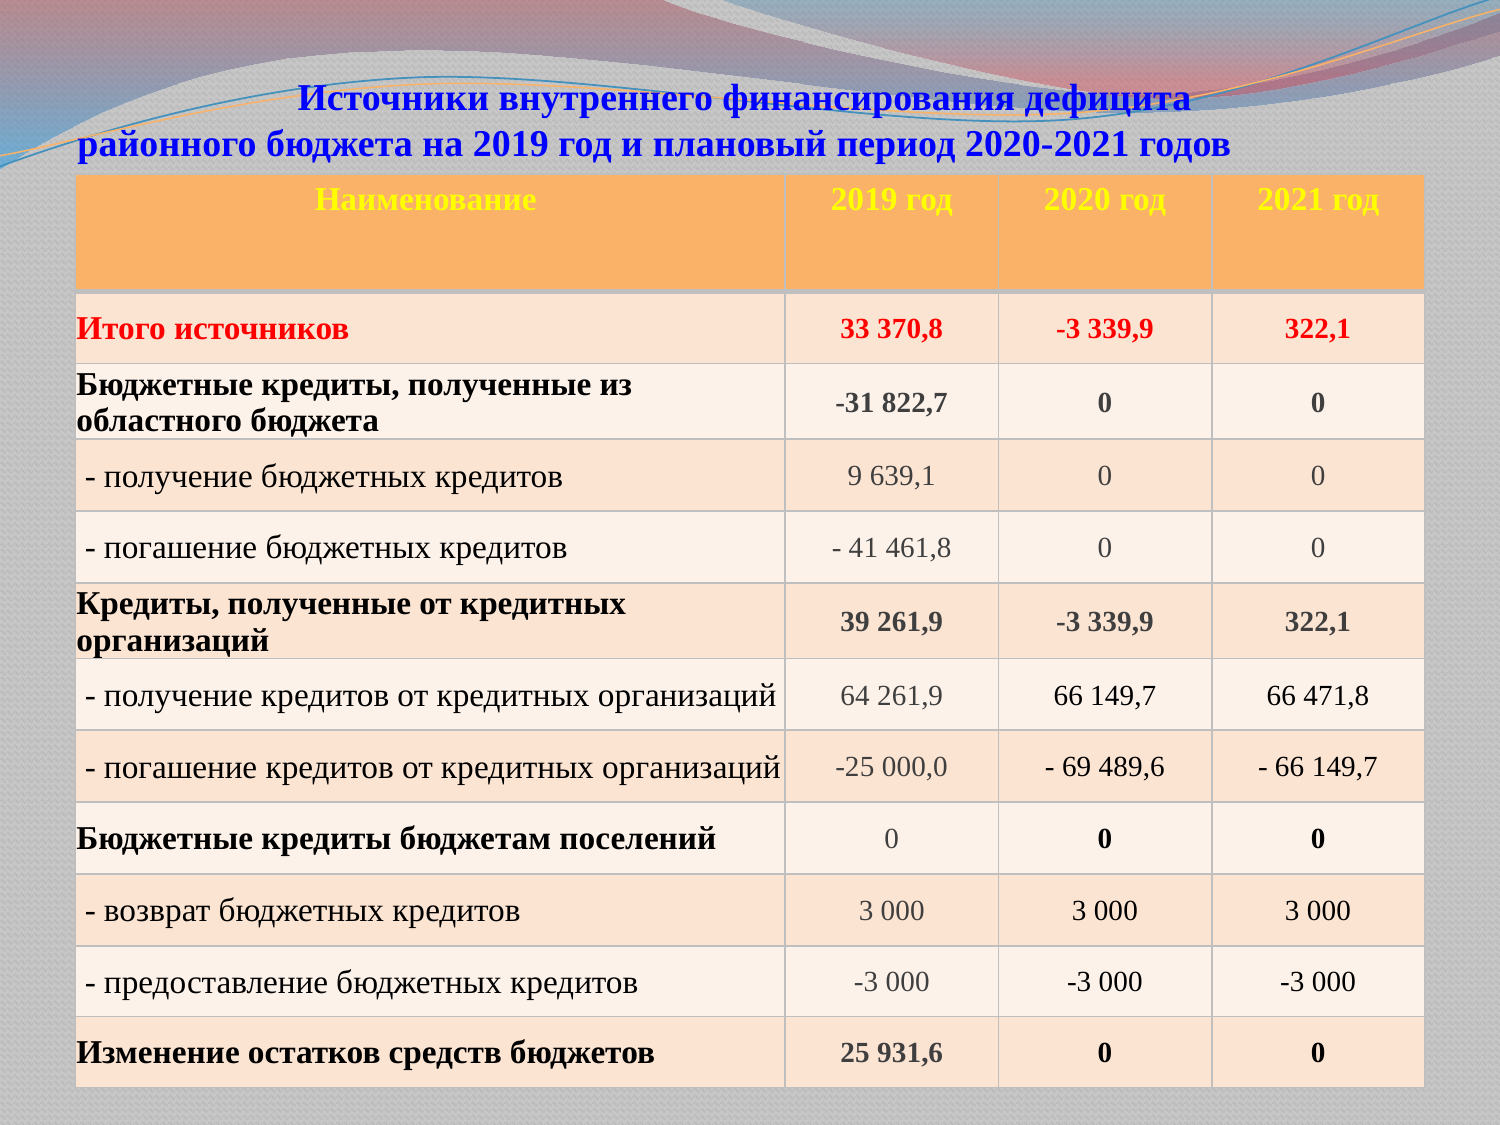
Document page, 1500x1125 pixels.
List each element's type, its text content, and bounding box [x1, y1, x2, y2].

table_cell - погашение кредитов от кредитных организаций [76, 731, 784, 801]
table_cell -31 822,7 [786, 364, 998, 438]
table_cell Бюджетные кредиты, полученные из областного бюджета [76, 364, 784, 438]
table_cell Кредиты, полученные от кредитных организаций [76, 584, 784, 658]
table_header Наименование [76, 175, 784, 289]
table_cell 0 [999, 803, 1211, 873]
table_cell 322,1 [1213, 584, 1424, 658]
table_cell 0 [1213, 440, 1424, 510]
table_header 2020 год [999, 175, 1211, 289]
table_cell -3 339,9 [999, 294, 1211, 363]
title Источники внутреннего финансирования дефицита районного бюджета на 2019 год и плановый период 2020-2021 годов [75, 35, 1425, 164]
table_cell 64 261,9 [786, 659, 998, 729]
table_cell - возврат бюджетных кредитов [76, 875, 784, 945]
table_cell 25 931,6 [786, 1017, 998, 1087]
table_cell 0 [999, 512, 1211, 582]
table_header 2019 год [786, 175, 998, 289]
table_cell 0 [999, 364, 1211, 438]
table_cell -3 339,9 [999, 584, 1211, 658]
table_cell Итого источников [76, 294, 784, 363]
table_cell 0 [786, 803, 998, 873]
table_cell Изменение остатков средств бюджетов [76, 1017, 784, 1087]
table_cell -3 000 [786, 947, 998, 1016]
table_cell 0 [1213, 512, 1424, 582]
table_cell 322,1 [1213, 294, 1424, 363]
table_cell - 66 149,7 [1213, 731, 1424, 801]
table_cell -25 000,0 [786, 731, 998, 801]
table_cell 3 000 [999, 875, 1211, 945]
table_cell 39 261,9 [786, 584, 998, 658]
table_cell - получение кредитов от кредитных организаций [76, 659, 784, 729]
table_cell -3 000 [999, 947, 1211, 1016]
table_header 2021 год [1213, 175, 1424, 289]
table_cell 3 000 [1213, 875, 1424, 945]
table_cell 33 370,8 [786, 294, 998, 363]
table_cell 3 000 [786, 875, 998, 945]
table_cell 0 [1213, 803, 1424, 873]
table_cell 66 149,7 [999, 659, 1211, 729]
table_cell - 41 461,8 [786, 512, 998, 582]
table_cell Бюджетные кредиты бюджетам поселений [76, 803, 784, 873]
table_cell 9 639,1 [786, 440, 998, 510]
table_cell 0 [999, 1017, 1211, 1087]
table_cell -3 000 [1213, 947, 1424, 1016]
table_cell 0 [1213, 364, 1424, 438]
table_cell 0 [999, 440, 1211, 510]
table_cell - получение бюджетных кредитов [76, 440, 784, 510]
table_cell - 69 489,6 [999, 731, 1211, 801]
table_cell - предоставление бюджетных кредитов [76, 947, 784, 1016]
table_cell 66 471,8 [1213, 659, 1424, 729]
table_cell 0 [1213, 1017, 1424, 1087]
table_cell - погашение бюджетных кредитов [76, 512, 784, 582]
